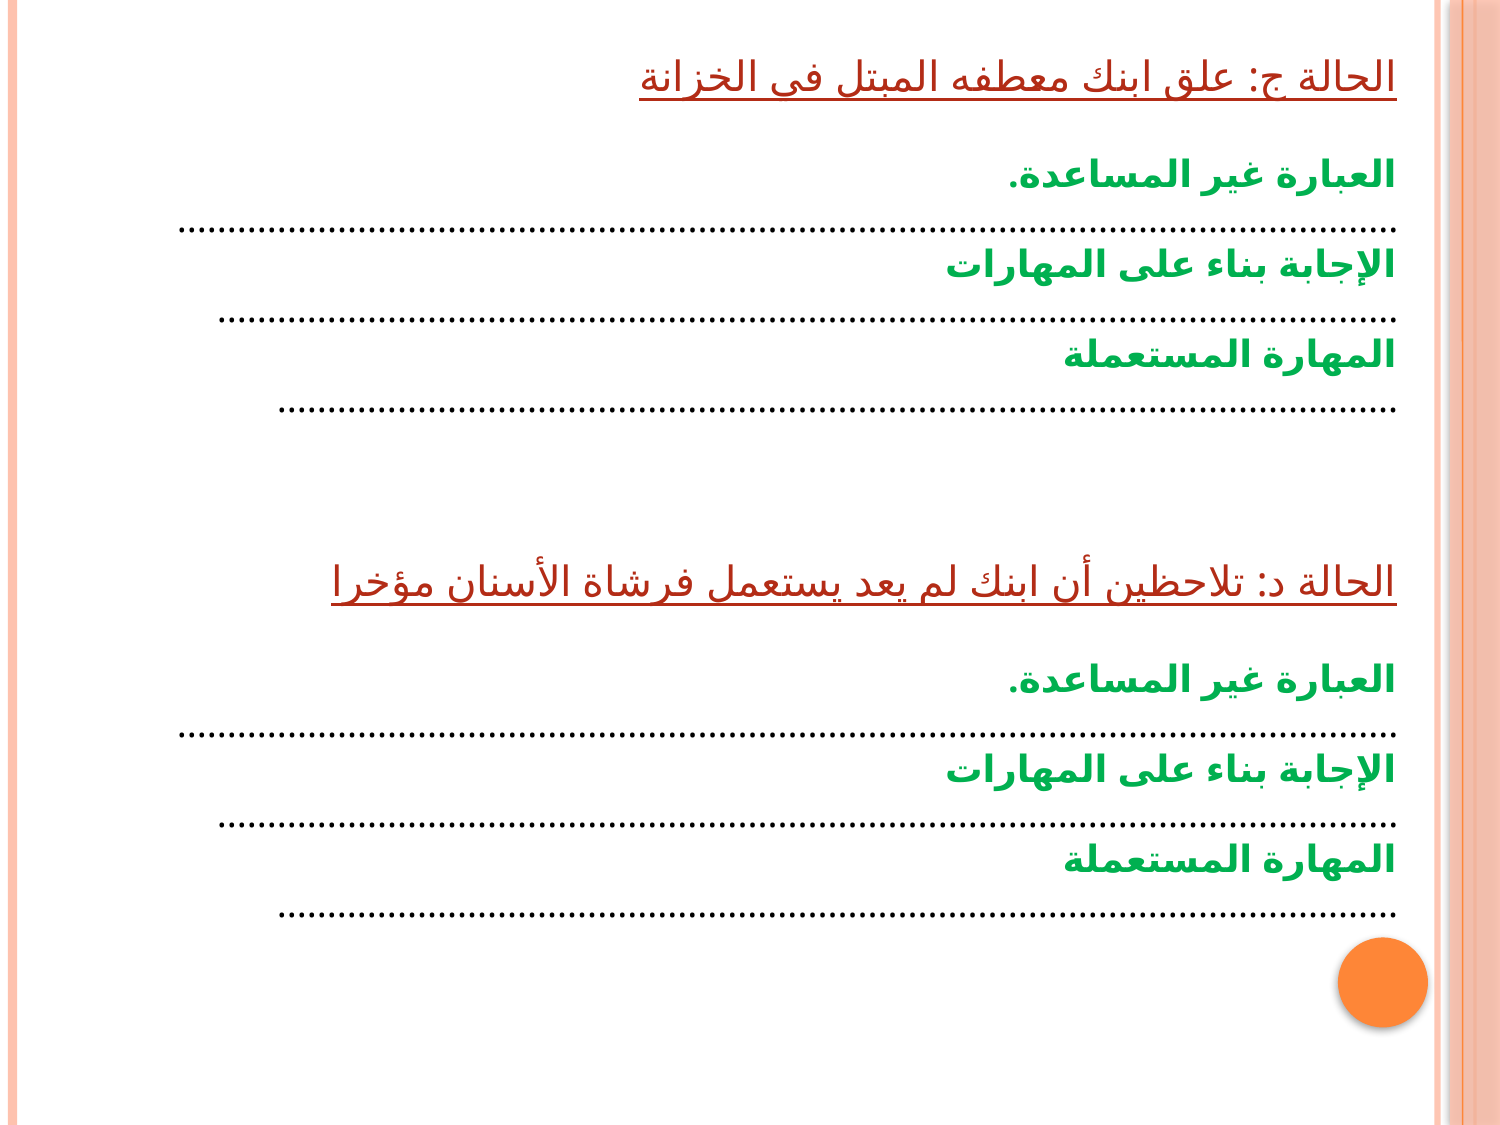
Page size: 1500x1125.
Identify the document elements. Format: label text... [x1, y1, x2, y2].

text_box الحالة ج: علق ابنك معطفه المبتل في الخزانة العبارة غير المساعدة. .......................................................................................................................... الإجابة بناء على المهارات ...................................................................................................................... المهارة المستعملة ................................................................................................................ الحالة د: تلاحظين أن ابنك لم يعد يستعمل فرشاة الأسنان مؤخرا العبارة غير المساعدة. .......................................................................................................................... الإجابة بناء على المهارات ...................................................................................................................... المهارة المستعملة ................................................................................................................ [29, 42, 1412, 1068]
